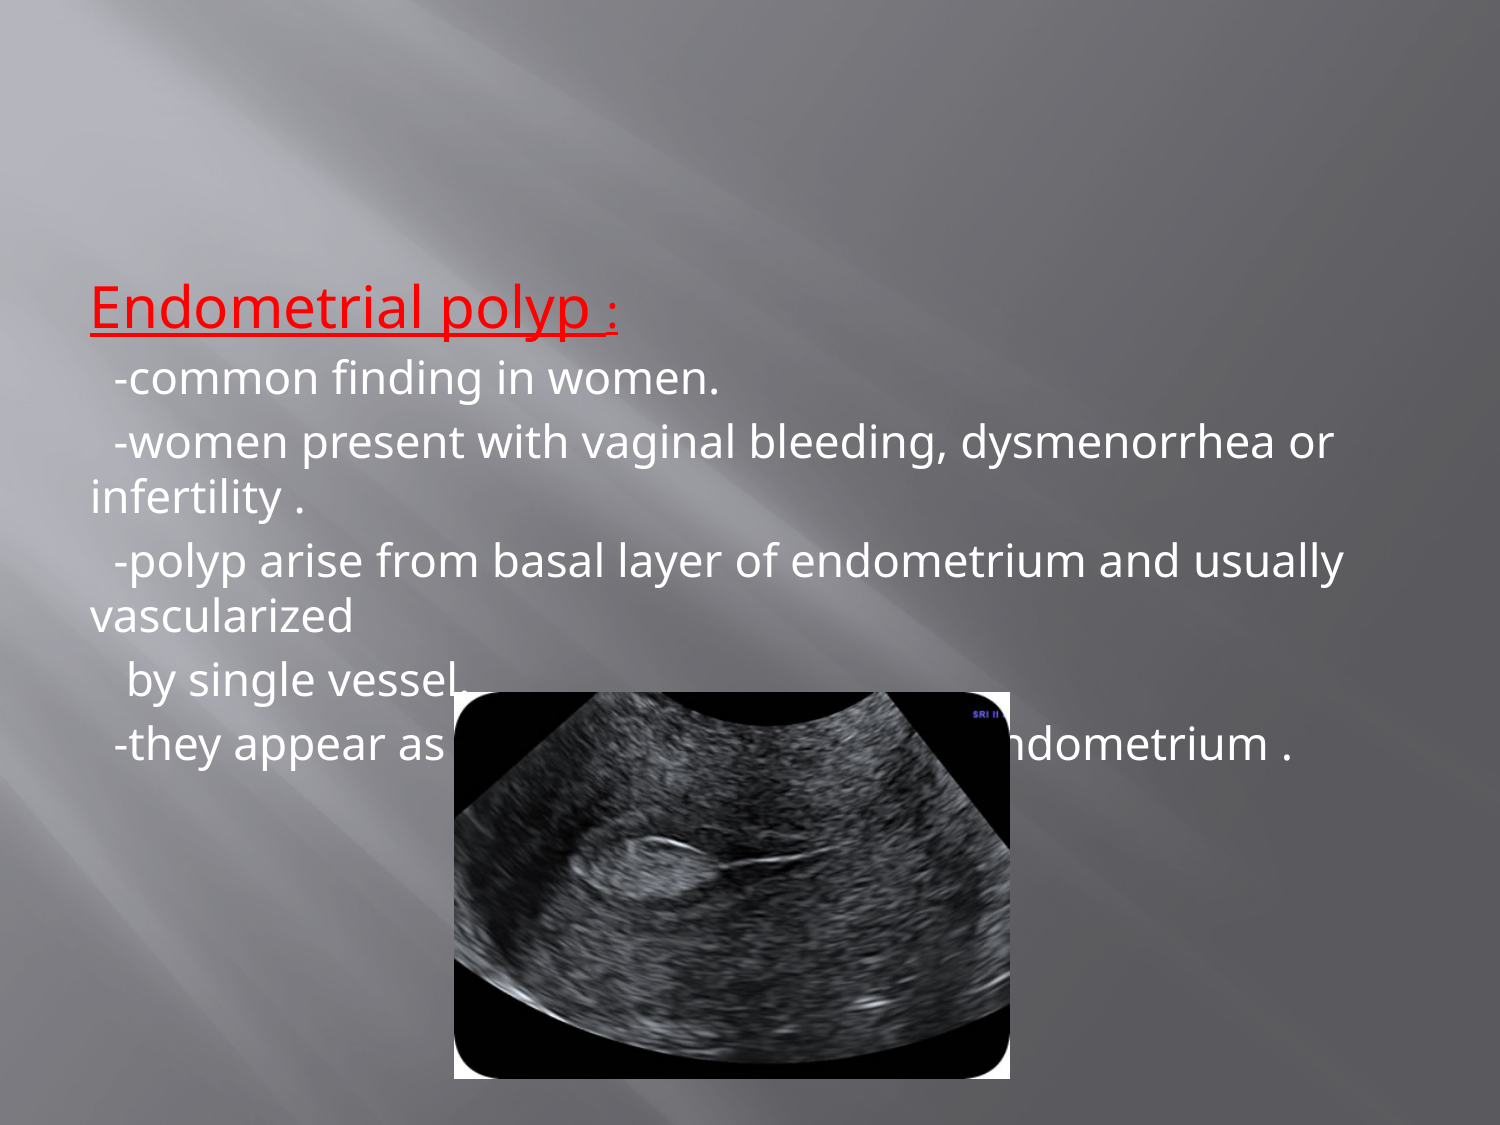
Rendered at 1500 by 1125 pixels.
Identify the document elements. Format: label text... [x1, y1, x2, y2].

picture [454, 692, 1011, 1079]
list Endometrial polyp : -common finding in women. -women present with vaginal bleeding, dysmenorrhea or infertility . -polyp arise from basal layer of endometrium and usually vascularized by single vessel. -they appear as hyperechoic area in the endometrium . [75, 262, 1425, 1125]
